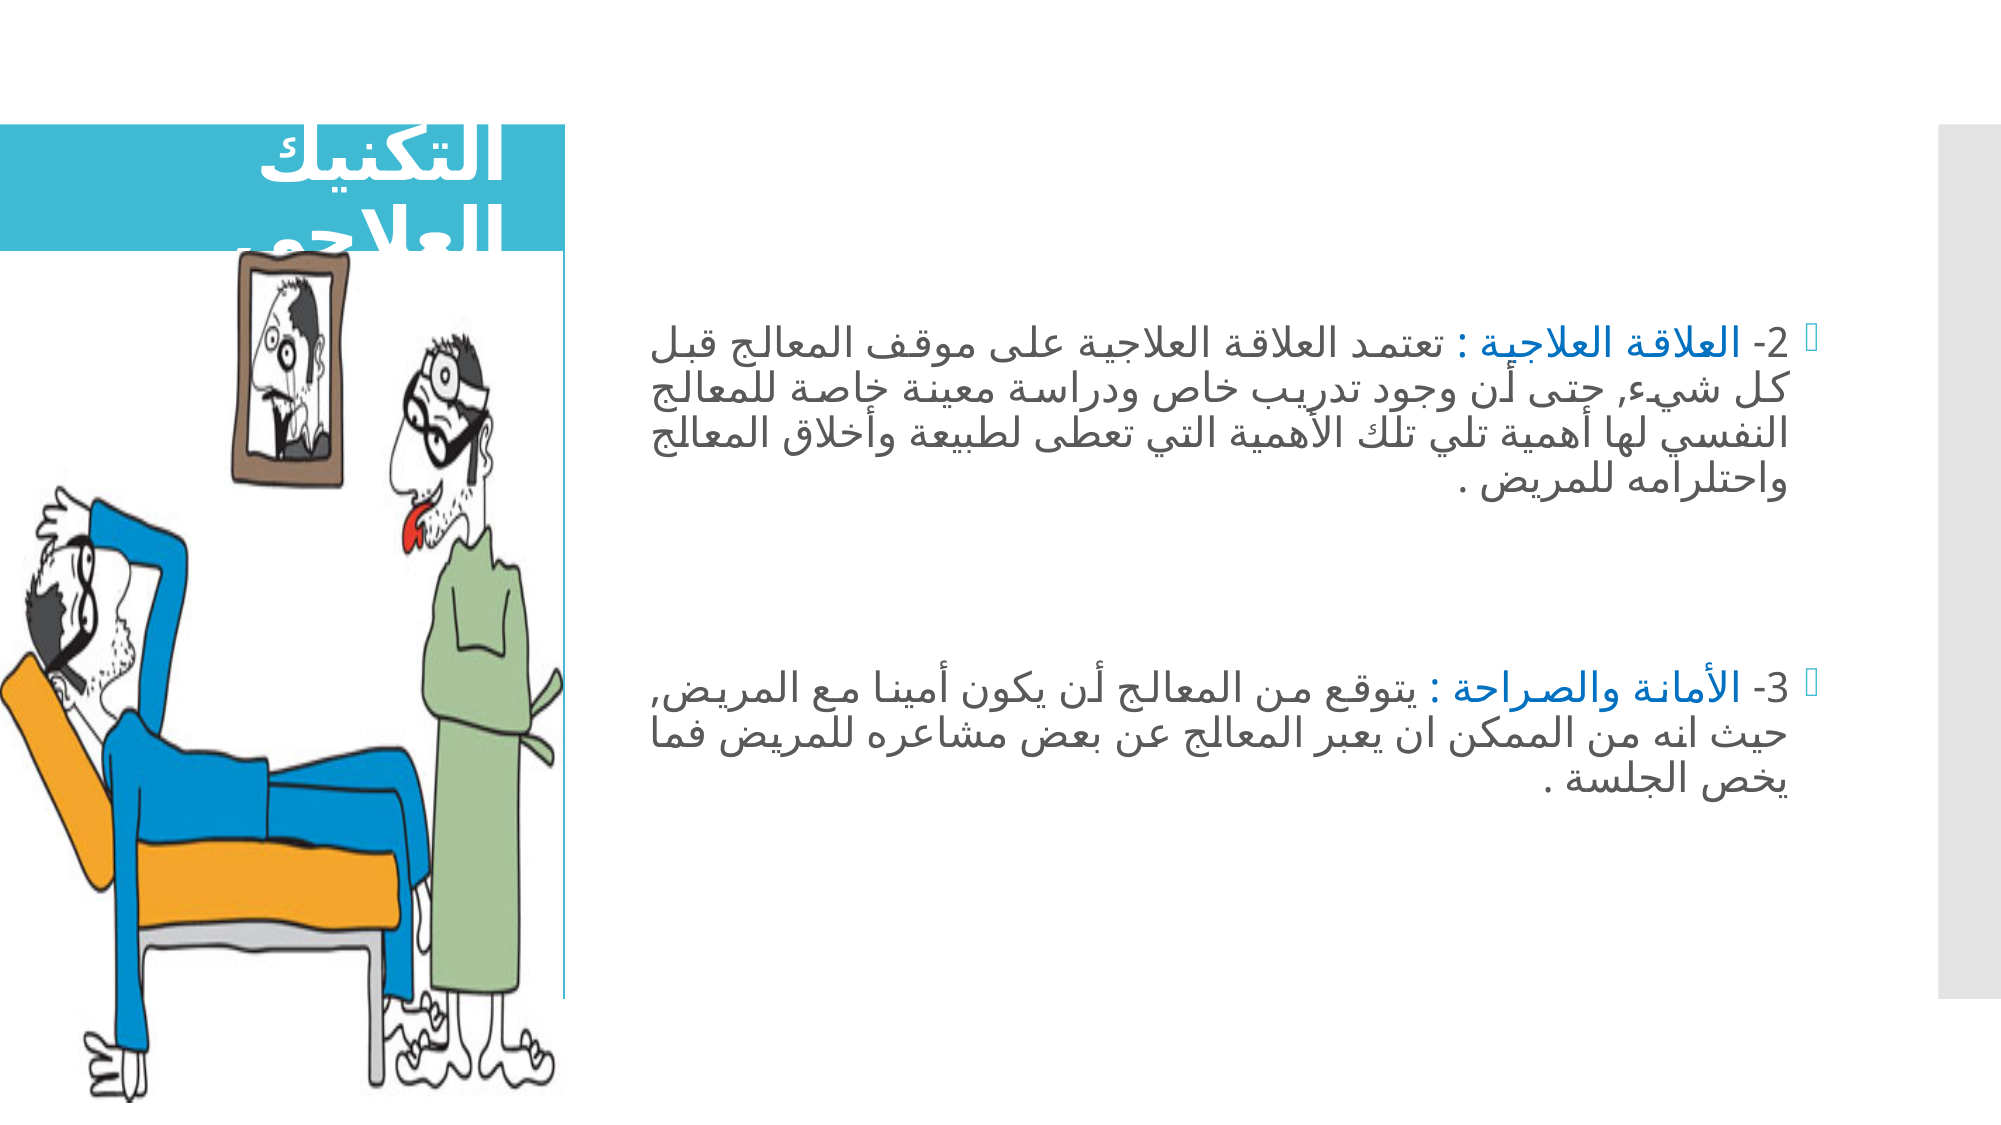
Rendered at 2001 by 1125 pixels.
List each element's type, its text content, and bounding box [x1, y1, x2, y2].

list 2- العلاقة العلاجية : تعتمد العلاقة العلاجية على موقف المعالج قبل كل شيء, حتى أن وجود تدريب خاص ودراسة معينة خاصة للمعالج النفسي لها أهمية تلي تلك الأهمية التي تعطى لطبيعة وأخلاق المعالج واحتلرامه للمريض . 3- الأمانة والصراحة : يتوقع من المعالج أن يكون أمينا مع المريض, حيث انه من الممكن ان يعبر المعالج عن بعض مشاعره للمريض فما يخص الجلسة . [634, 141, 1835, 982]
title التكنيك العلاجي [39, 141, 523, 250]
picture [0, 250, 563, 1104]
